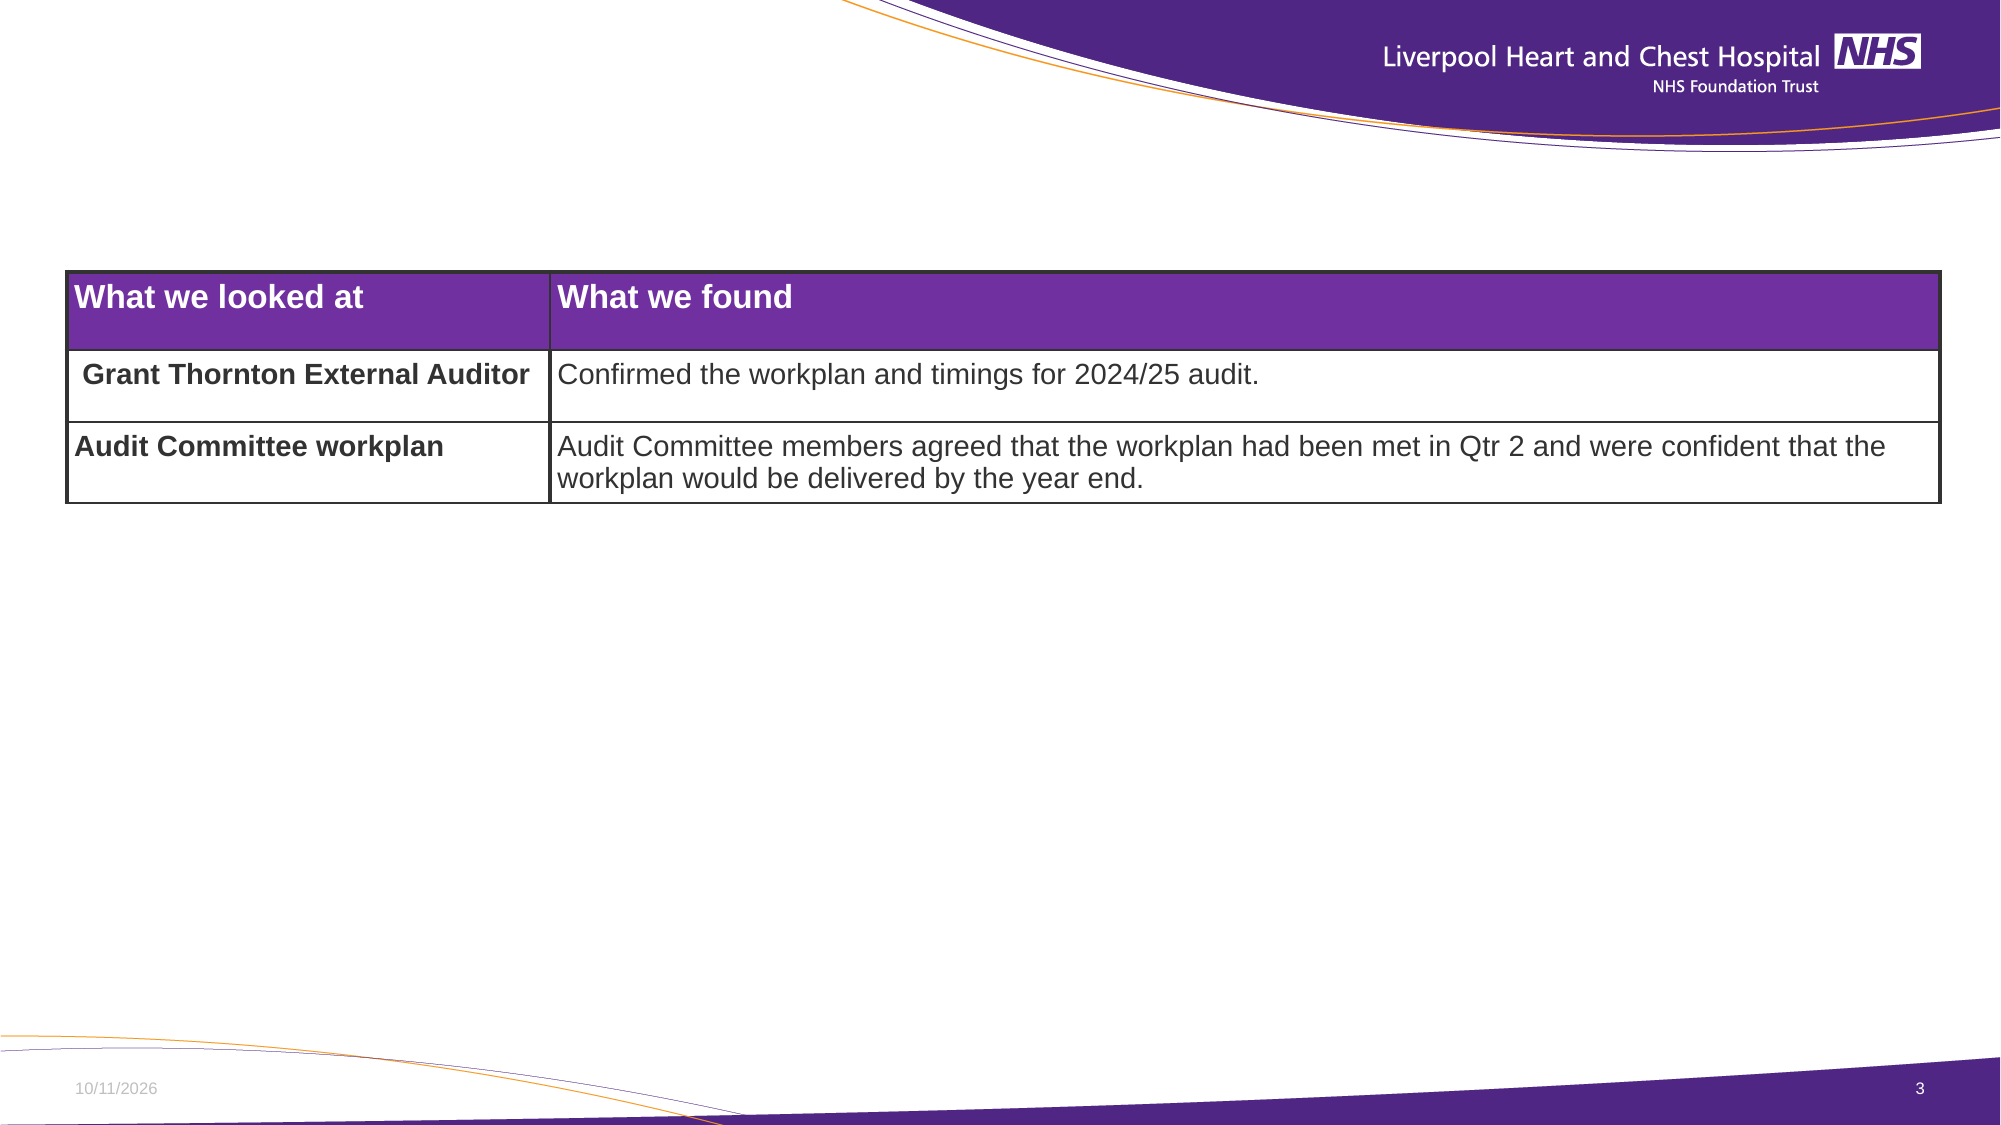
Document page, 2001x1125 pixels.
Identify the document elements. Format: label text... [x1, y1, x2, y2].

table_cell Audit Committee workplan [69, 423, 548, 502]
table_cell Grant Thornton External Auditor [69, 351, 548, 421]
table_cell Confirmed the workplan and timings for 2024/25 audit. [552, 351, 1938, 421]
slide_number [60, 1058, 511, 1118]
table_header What we found [551, 274, 1938, 349]
table_header What we looked at [69, 274, 549, 349]
picture [0, 0, 2001, 1125]
slide_number 3 [1489, 1058, 1940, 1118]
table_cell Audit Committee members agreed that the workplan had been met in Qtr 2 and were confident that the workplan would be delivered by the year end. [552, 423, 1938, 502]
